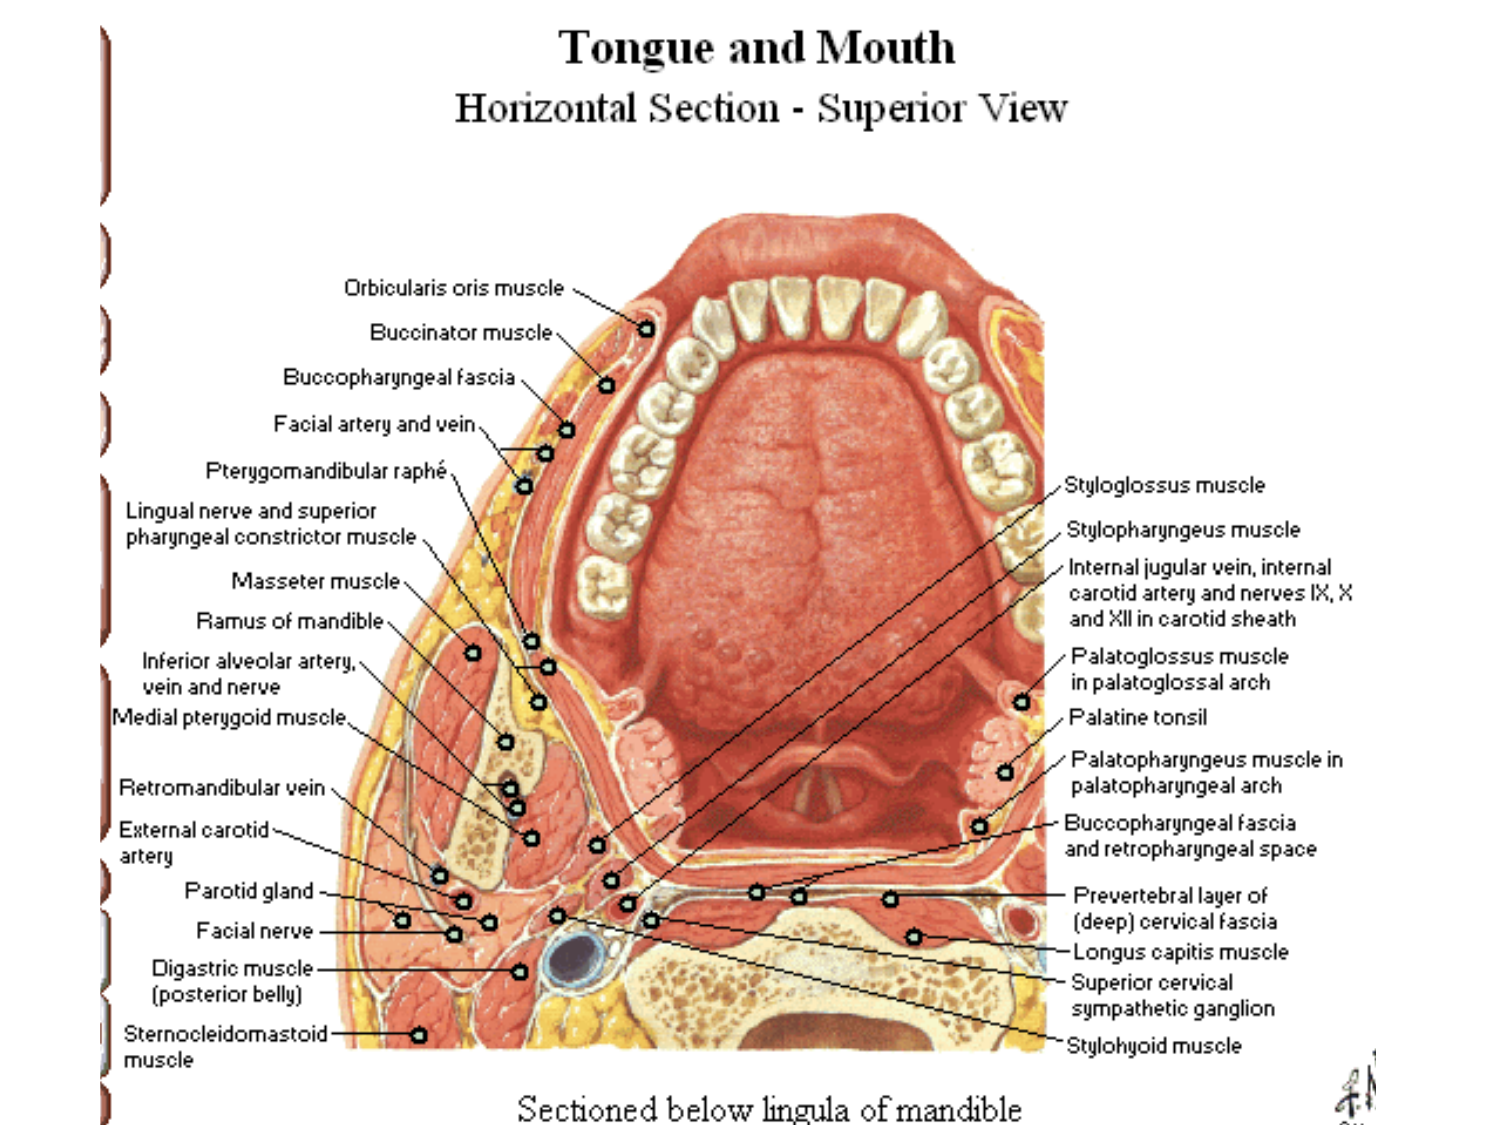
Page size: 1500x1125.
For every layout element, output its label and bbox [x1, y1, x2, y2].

picture [100, 0, 1377, 1125]
